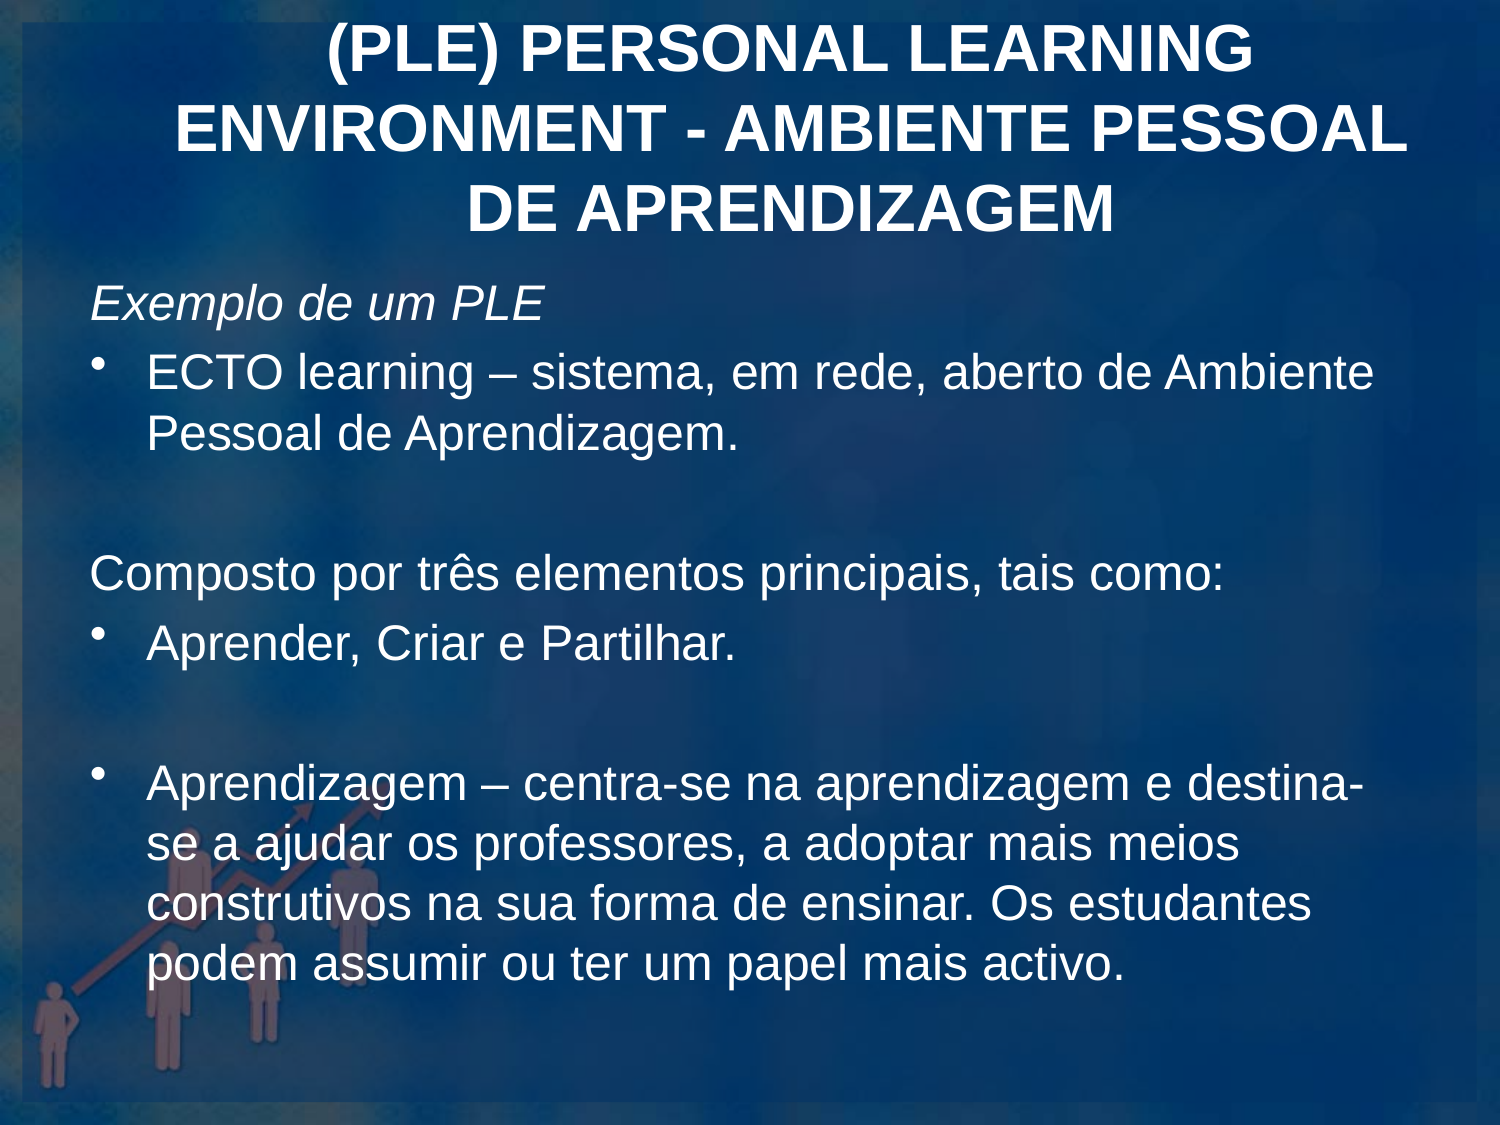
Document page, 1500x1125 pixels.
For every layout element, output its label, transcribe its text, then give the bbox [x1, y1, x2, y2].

picture [0, 0, 1500, 1125]
list Exemplo de um PLE ECTO learning – sistema, em rede, aberto de Ambiente Pessoal de Aprendizagem. Composto por três elementos principais, tais como: Aprender, Criar e Partilhar. Aprendizagem – centra-se na aprendizagem e destina-se a ajudar os professores, a adoptar mais meios construtivos na sua forma de ensinar. Os estudantes podem assumir ou ter um papel mais activo. [74, 262, 1425, 1006]
title (PLE) Personal Learning Environment - Ambiente Pessoal de Aprendizagem [116, 64, 1467, 253]
